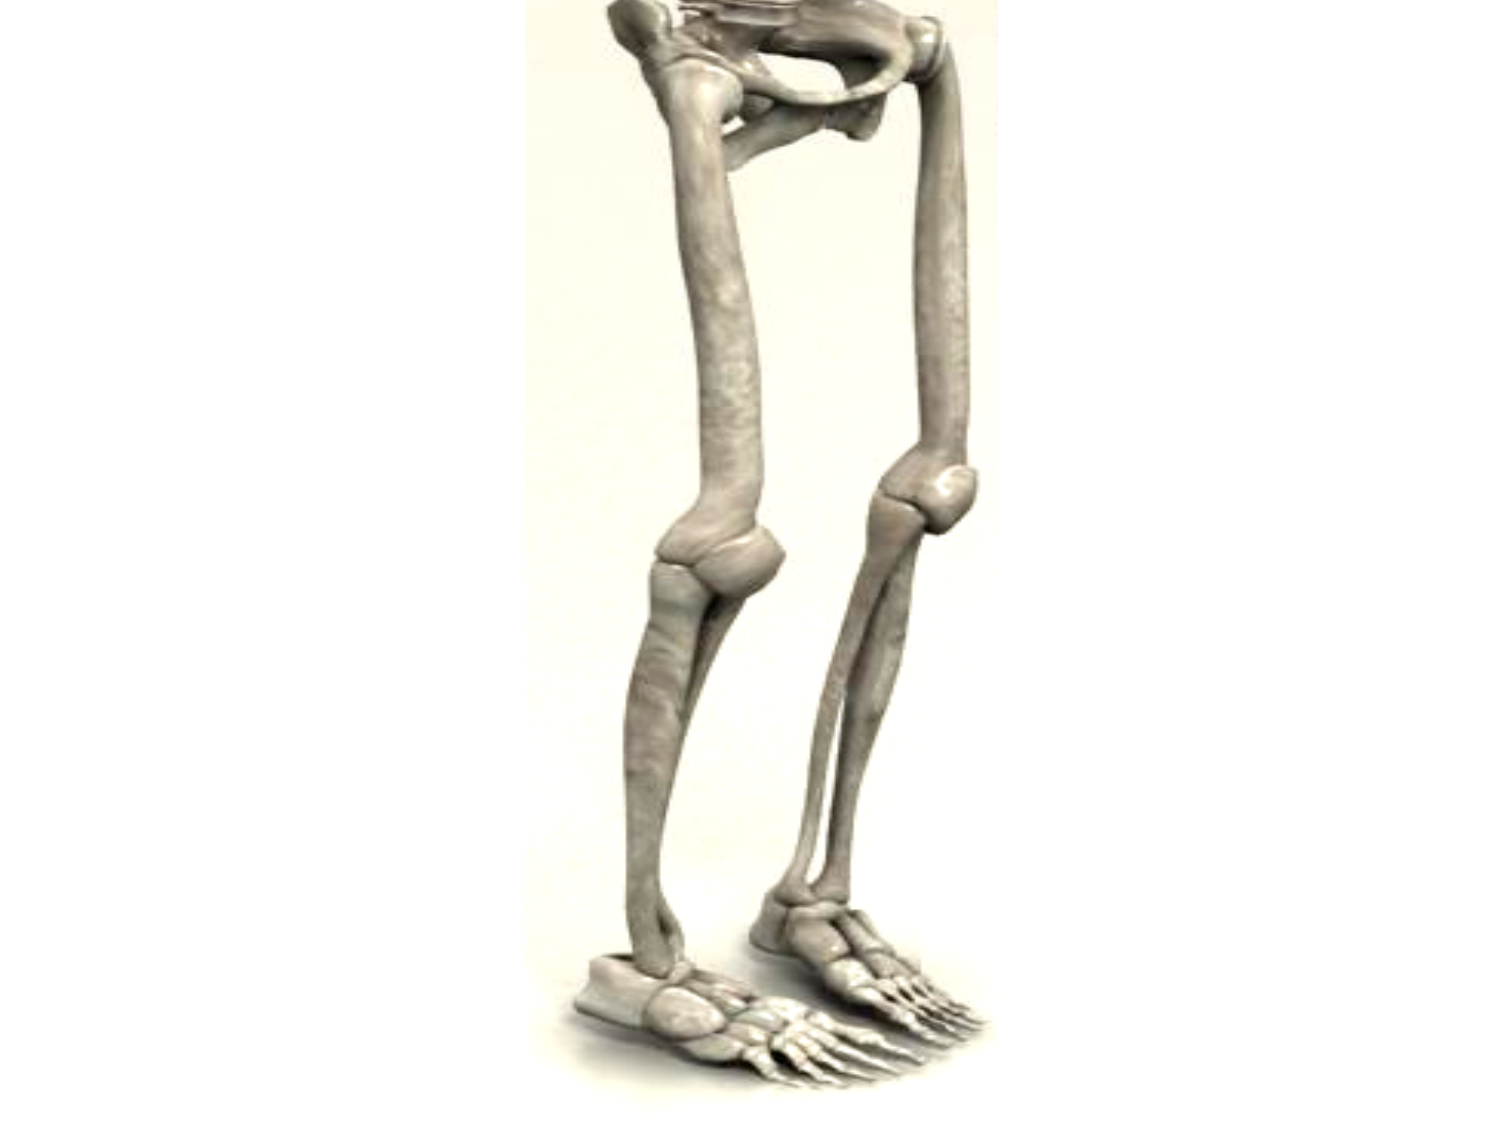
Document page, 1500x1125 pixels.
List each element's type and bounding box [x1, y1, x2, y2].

picture [525, 0, 999, 1125]
